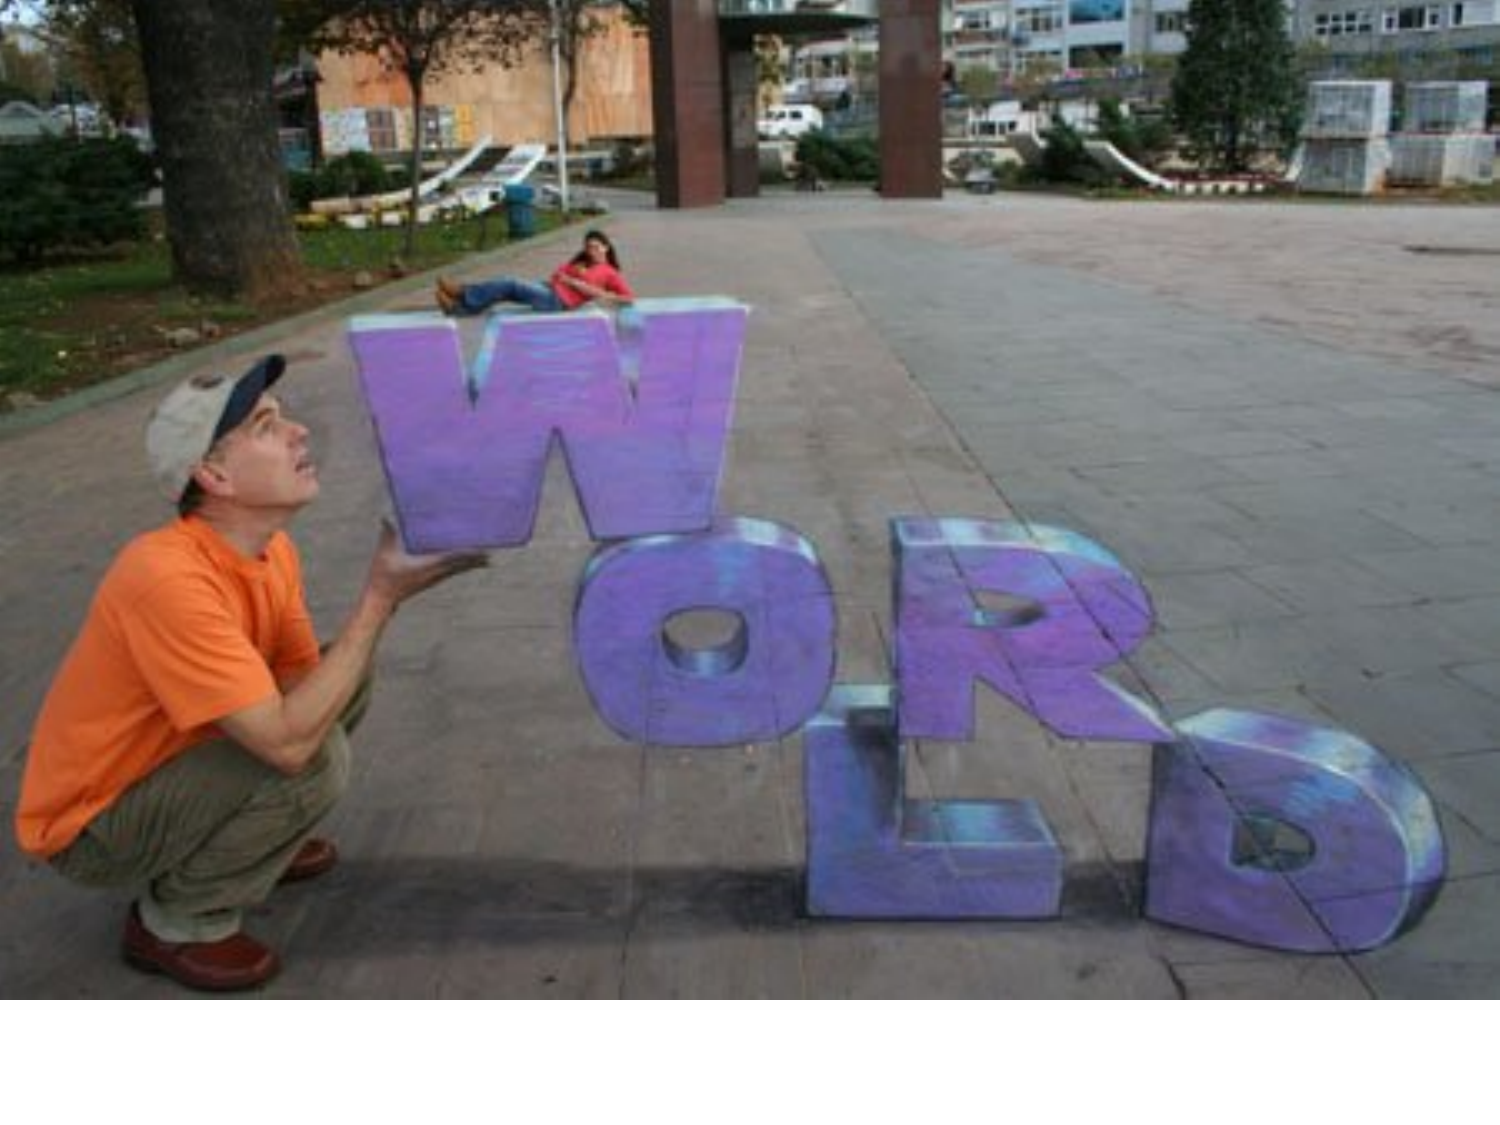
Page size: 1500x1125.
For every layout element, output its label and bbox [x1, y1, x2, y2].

picture [0, 0, 1500, 1001]
